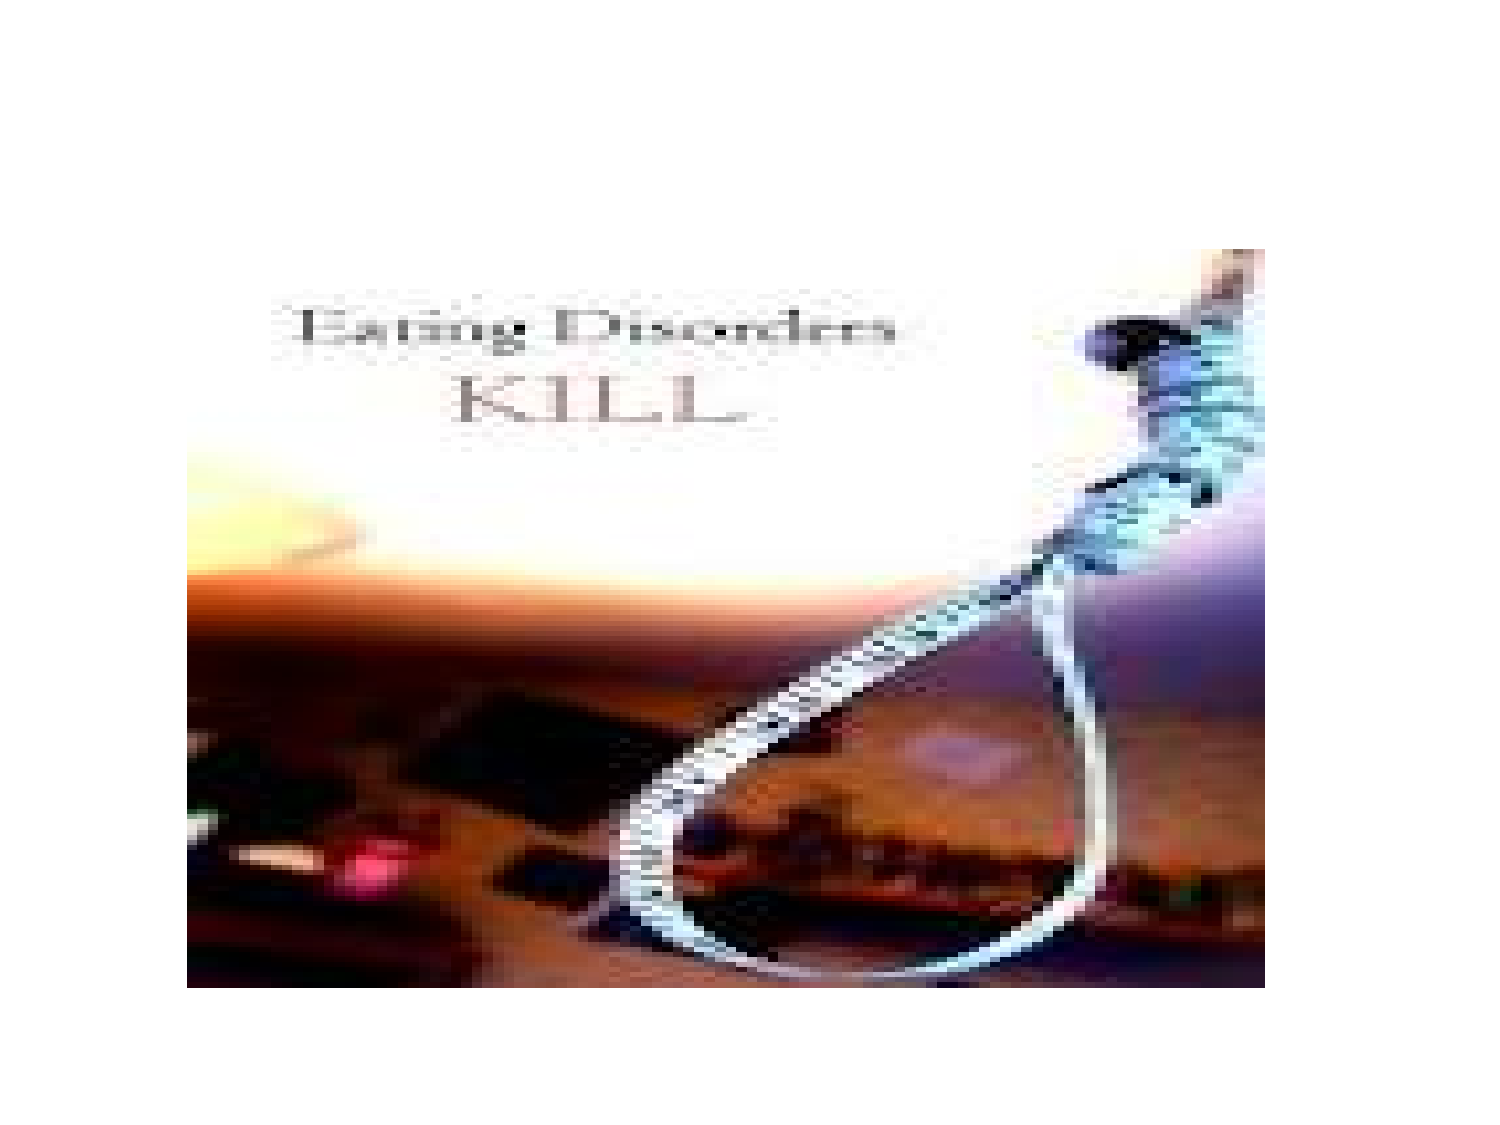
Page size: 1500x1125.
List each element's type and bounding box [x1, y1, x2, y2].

list [187, 249, 1265, 988]
